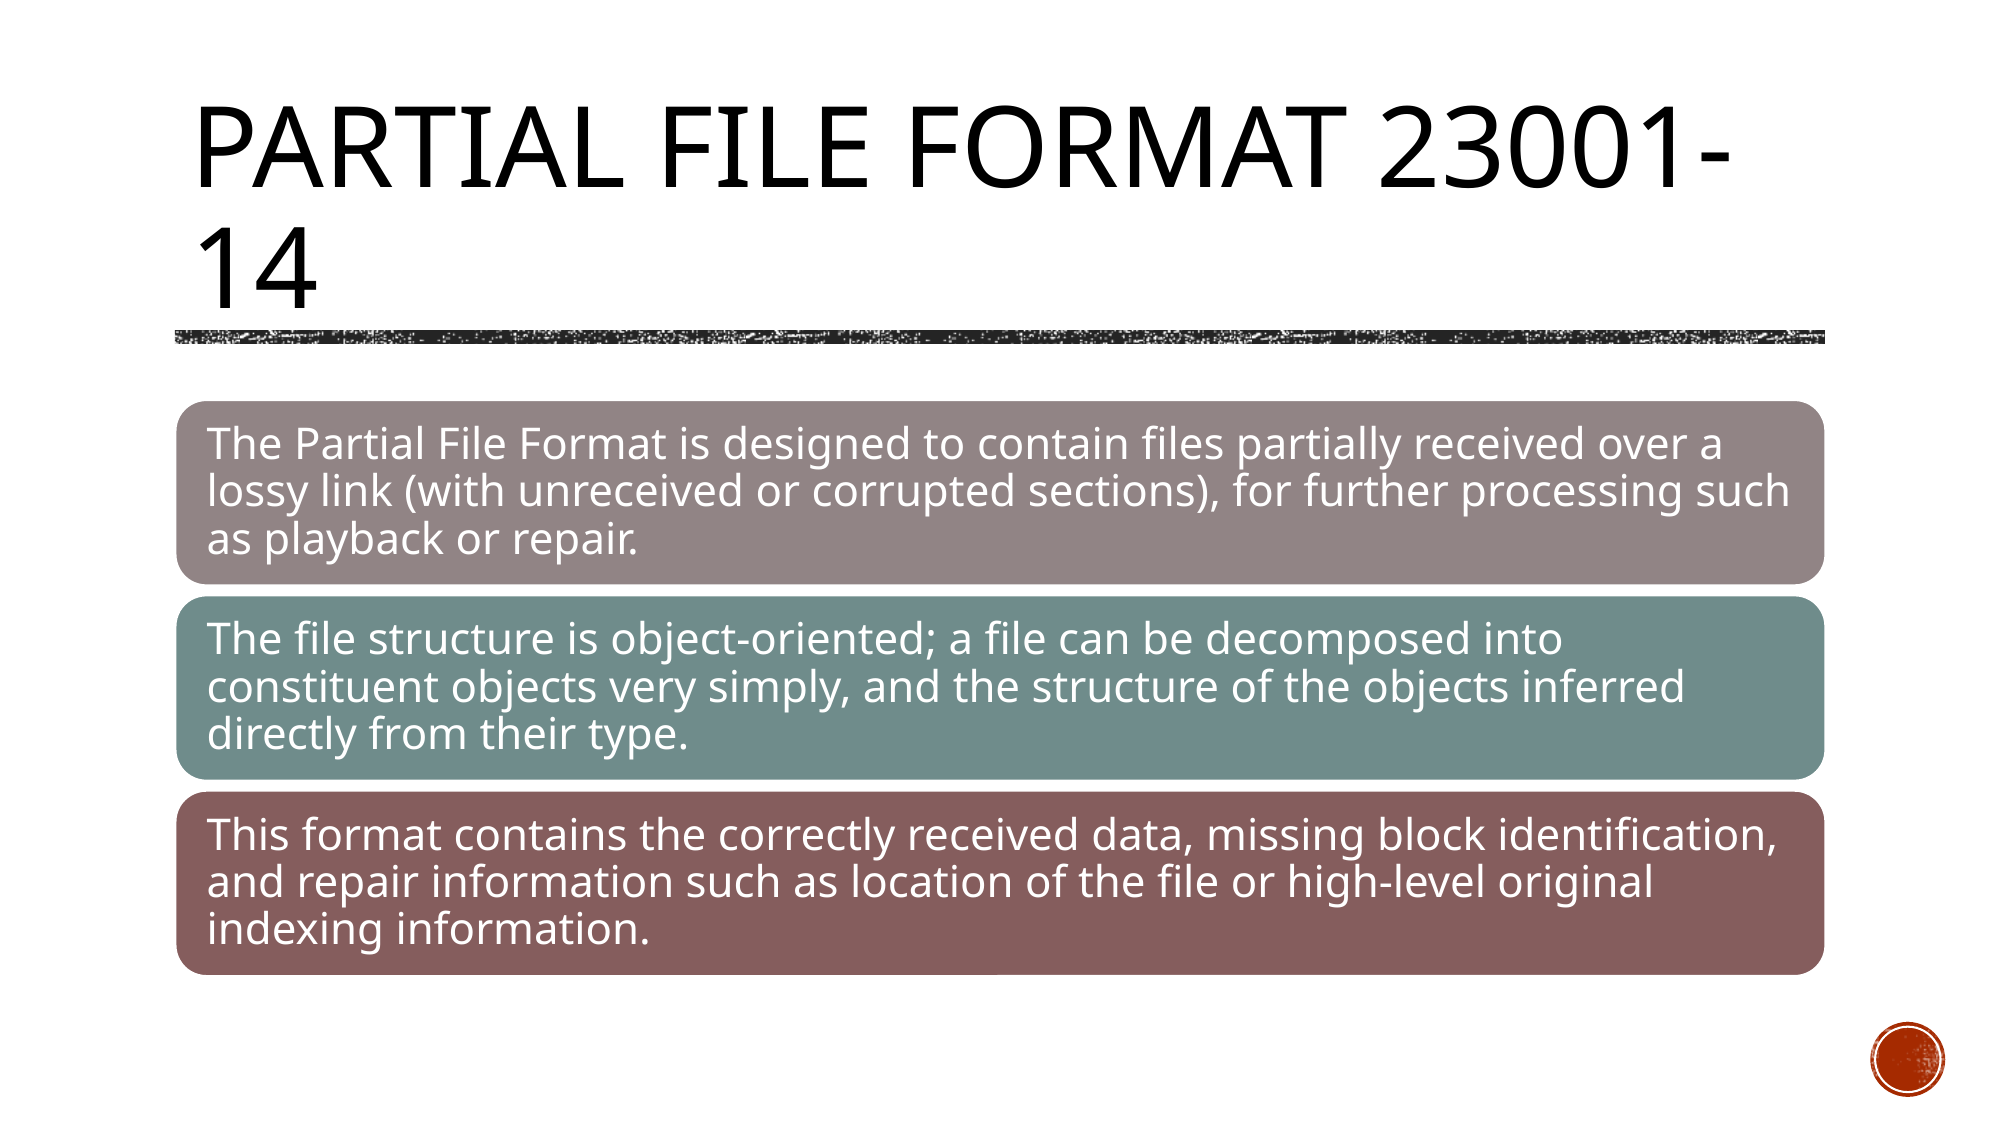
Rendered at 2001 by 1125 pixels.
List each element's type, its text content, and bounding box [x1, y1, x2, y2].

text_box [174, 329, 1826, 344]
title Partial file Format 23001-14 [175, 79, 1826, 329]
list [176, 392, 1824, 984]
